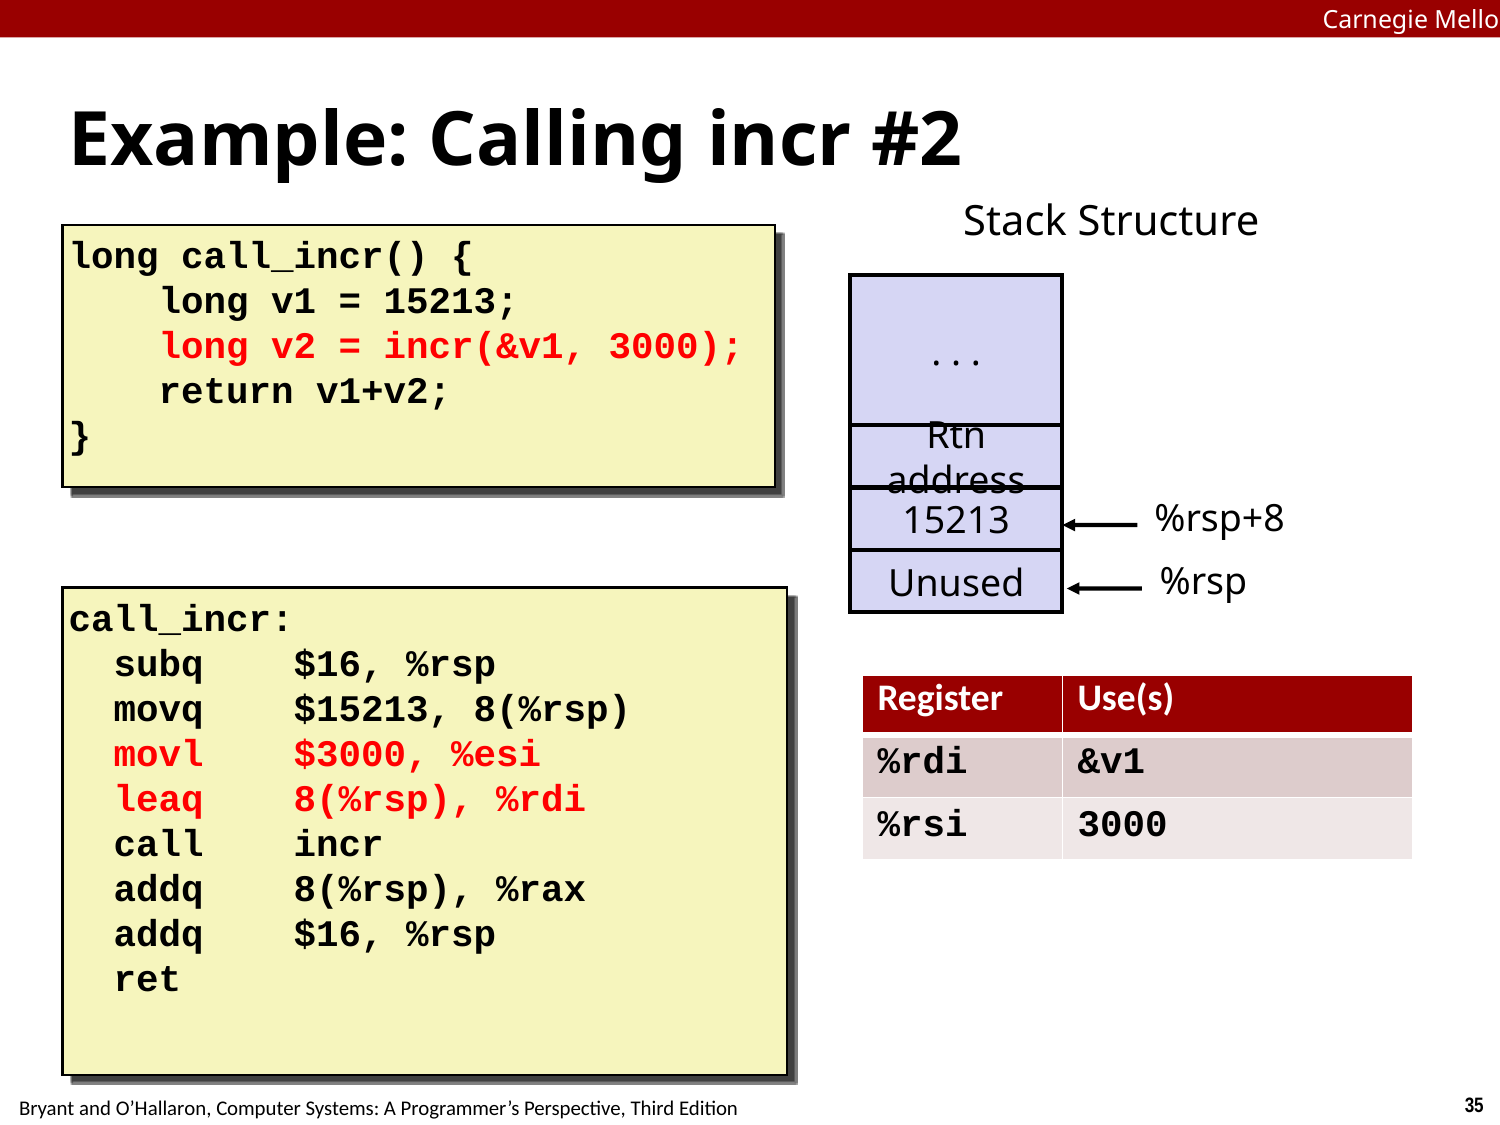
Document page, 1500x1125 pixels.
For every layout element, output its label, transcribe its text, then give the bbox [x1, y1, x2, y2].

text_box %rsp [1153, 550, 1254, 609]
text_box [1066, 582, 1142, 595]
text_box Unused [849, 549, 1063, 613]
table_header Use(s) [1063, 676, 1412, 732]
text_box Stack Structure [956, 187, 1266, 250]
title Example: Calling incr #2 [62, 41, 1438, 230]
table_cell &v1 [1063, 738, 1412, 797]
text_box long call_incr() { long v1 = 15213; long v2 = incr(&v1, 3000); return v1+v2; } [62, 224, 775, 488]
text_box . . . [849, 274, 1063, 424]
table_header Register [863, 676, 1062, 732]
table_cell 3000 [1063, 798, 1412, 859]
text_box 15213 [849, 488, 1063, 549]
table_cell %rsi [863, 798, 1062, 859]
text_box %rsp+8 [1148, 487, 1292, 545]
text_box call_incr: subq $16, %rsp movq $15213, 8(%rsp) movl $3000, %esi leaq 8(%rsp), %rdi call incr addq 8(%rsp), %rax addq $16, %rsp ret [62, 587, 788, 1075]
text_box [1062, 518, 1138, 532]
table_cell %rdi [863, 738, 1062, 797]
text_box Rtn address [849, 424, 1063, 488]
text_box Carnegie Mellon [1322, 3, 1500, 33]
text_box [0, 0, 1500, 38]
